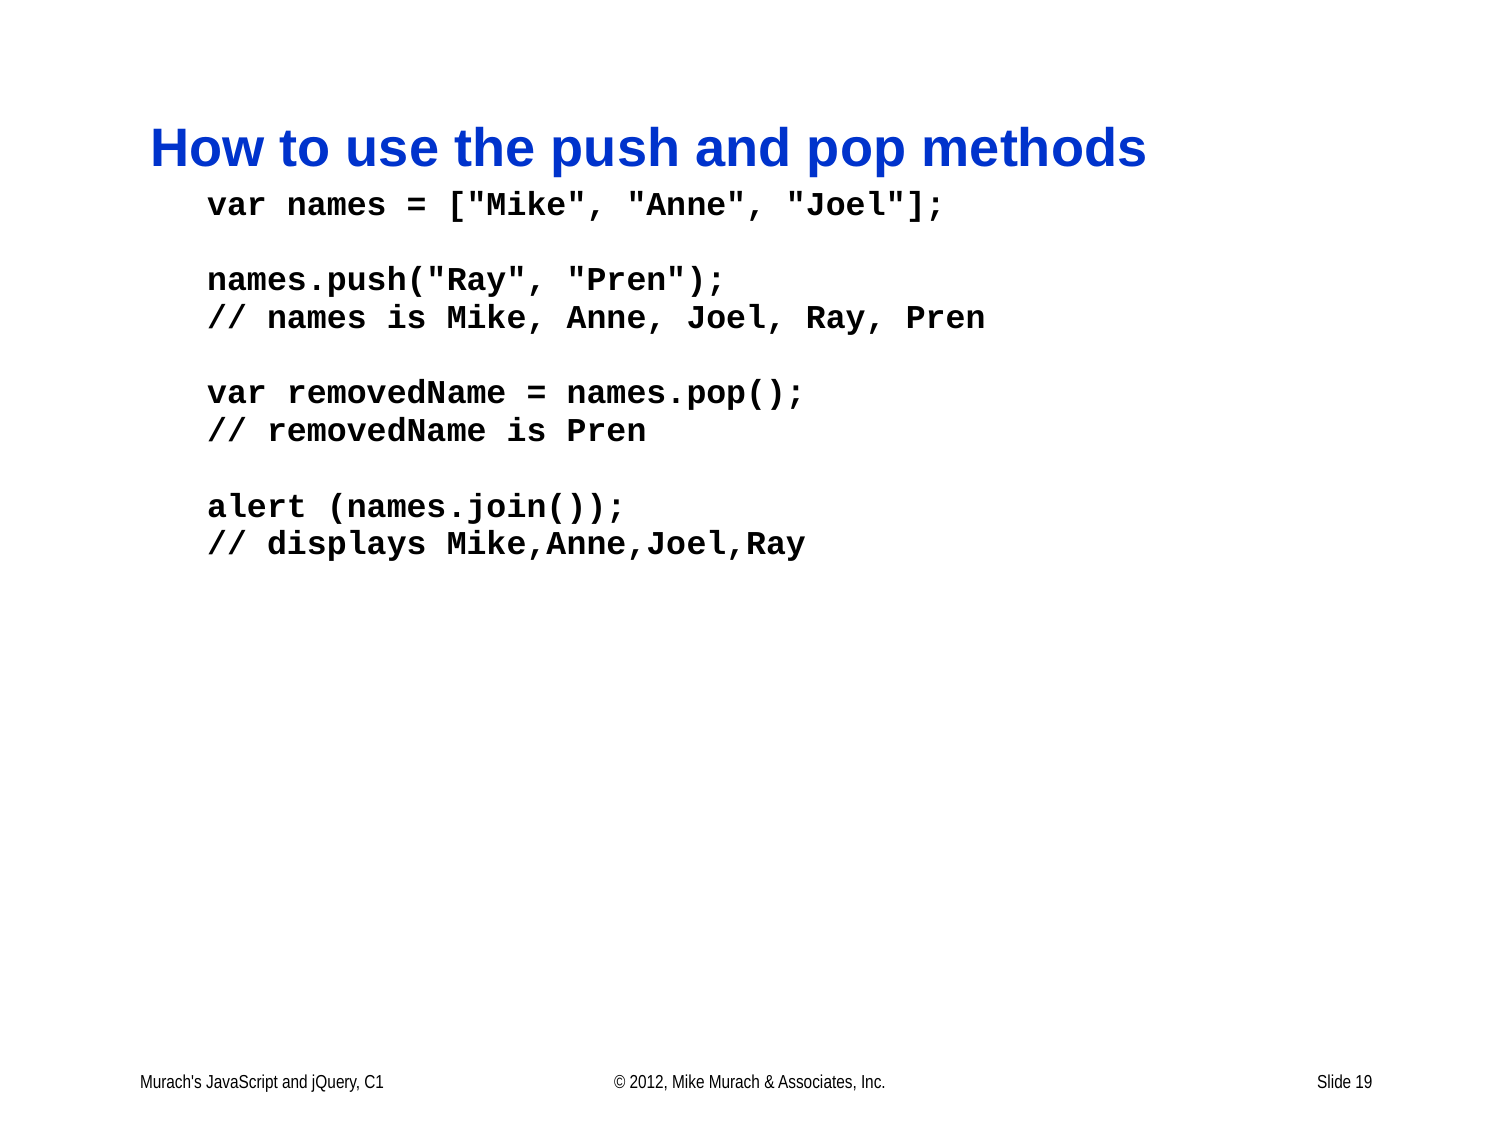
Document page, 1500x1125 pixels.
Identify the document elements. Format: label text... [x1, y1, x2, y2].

slide_number Slide 19 [1074, 1025, 1388, 1100]
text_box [149, 187, 1348, 567]
title How to use the push and pop methods [150, 112, 1350, 179]
slide_number Murach's JavaScript and jQuery, C1 [125, 1025, 450, 1100]
footer © 2012, Mike Murach & Associates, Inc. [474, 1025, 1025, 1100]
